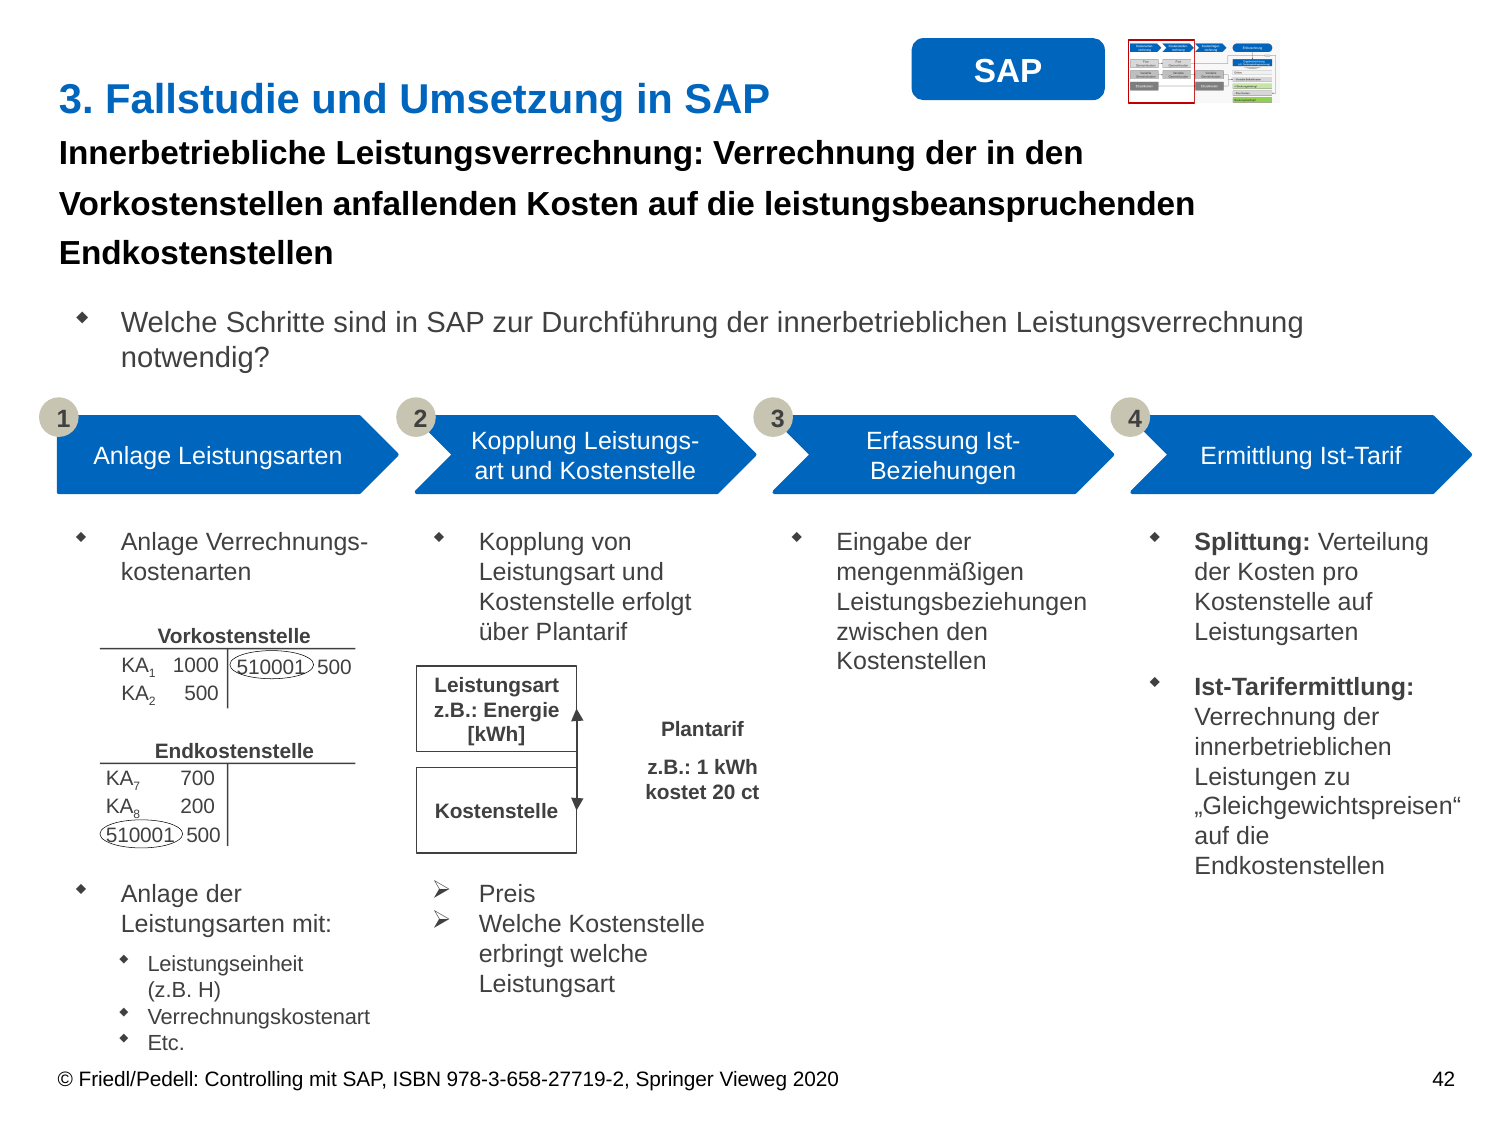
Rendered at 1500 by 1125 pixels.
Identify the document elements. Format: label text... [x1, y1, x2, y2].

text_box 1 [39, 397, 79, 437]
text_box 3 [753, 397, 793, 437]
text_box 4 [1110, 397, 1151, 437]
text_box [99, 729, 356, 849]
text_box Anlage Verrechnungs-kostenarten [58, 517, 397, 594]
footer © Friedl/Pedell: Controlling mit SAP, ISBN 978-3-658-27719-2, Springer Vieweg 2020 [42, 1058, 1235, 1113]
text_box Anlage der Leistungsarten mit: Leistungseinheit (z.B. H) Verrechnungskostenart Etc. [58, 869, 397, 975]
title 3. Fallstudie und Umsetzung in SAP [58, 58, 1278, 119]
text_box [1128, 39, 1281, 104]
text_box Welche Schritte sind in SAP zur Durchführung der innerbetrieblichen Leistungsverrechnung notwendig? [58, 236, 1347, 400]
list Innerbetriebliche Leistungsverrechnung: Verrechnung der in den Vorkostenstellen anfallenden Kosten auf die leistungsbeanspruchenden Endkostenstellen [58, 121, 1278, 171]
text_box Eingabe der mengenmäßigen Leistungsbeziehungen zwischen den Kostenstellen [774, 517, 1113, 623]
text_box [99, 615, 359, 709]
text_box Splittung: Verteilung der Kosten pro Kostenstelle auf Leistungsarten Ist-Tarifermittlung: Verrechnung der innerbetrieblichen Leistungen zu „Gleichgewichtspreisen“ auf die Endkostenstellen [1132, 517, 1480, 623]
text_box Anlage Leistungsarten [56, 415, 399, 495]
text_box Preis Welche Kostenstelle erbringt welche Leistungsart [416, 869, 755, 1027]
slide_number 42 [1262, 1058, 1470, 1119]
text_box SAP [911, 38, 1105, 101]
text_box Kopplung Leistungs-art und Kostenstelle [414, 415, 757, 495]
text_box Kopplung von Leistungsart und Kostenstelle erfolgt über Plantarif [416, 517, 755, 623]
text_box Ermittlung Ist-Tarif [1130, 415, 1473, 495]
text_box 2 [396, 397, 436, 437]
text_box Erfassung Ist-Beziehungen [772, 415, 1115, 495]
text_box Kostenstelle [415, 766, 579, 855]
text_box Plantarif z.B.: 1 kWh kostet 20 ct [621, 715, 785, 804]
text_box Leistungsart z.B.: Energie [kWh] [415, 664, 579, 753]
